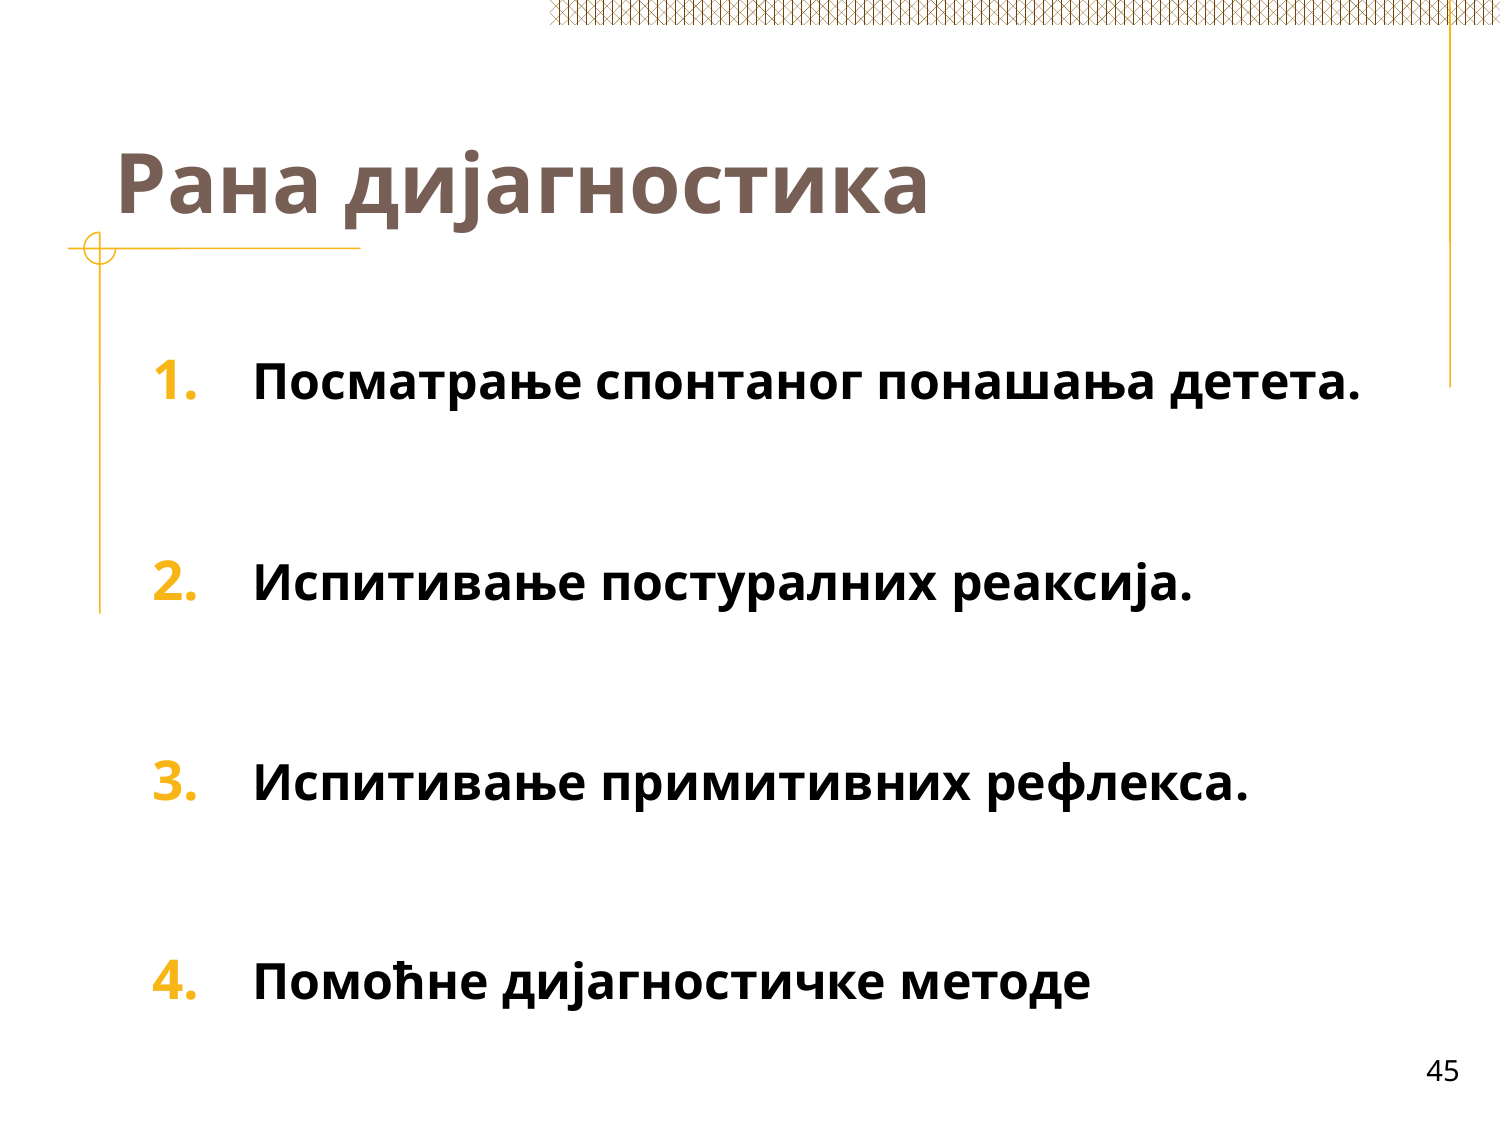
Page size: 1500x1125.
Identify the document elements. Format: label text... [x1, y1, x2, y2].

title Рана дијагностика [99, 49, 1376, 238]
list Посматрање спонтаног понашања детета. Испитивање постуралних реаксија. Испитивање примитивних рефлекса. Помоћне дијагностичке методе [137, 312, 1413, 988]
slide_number 45 [1162, 1025, 1475, 1100]
